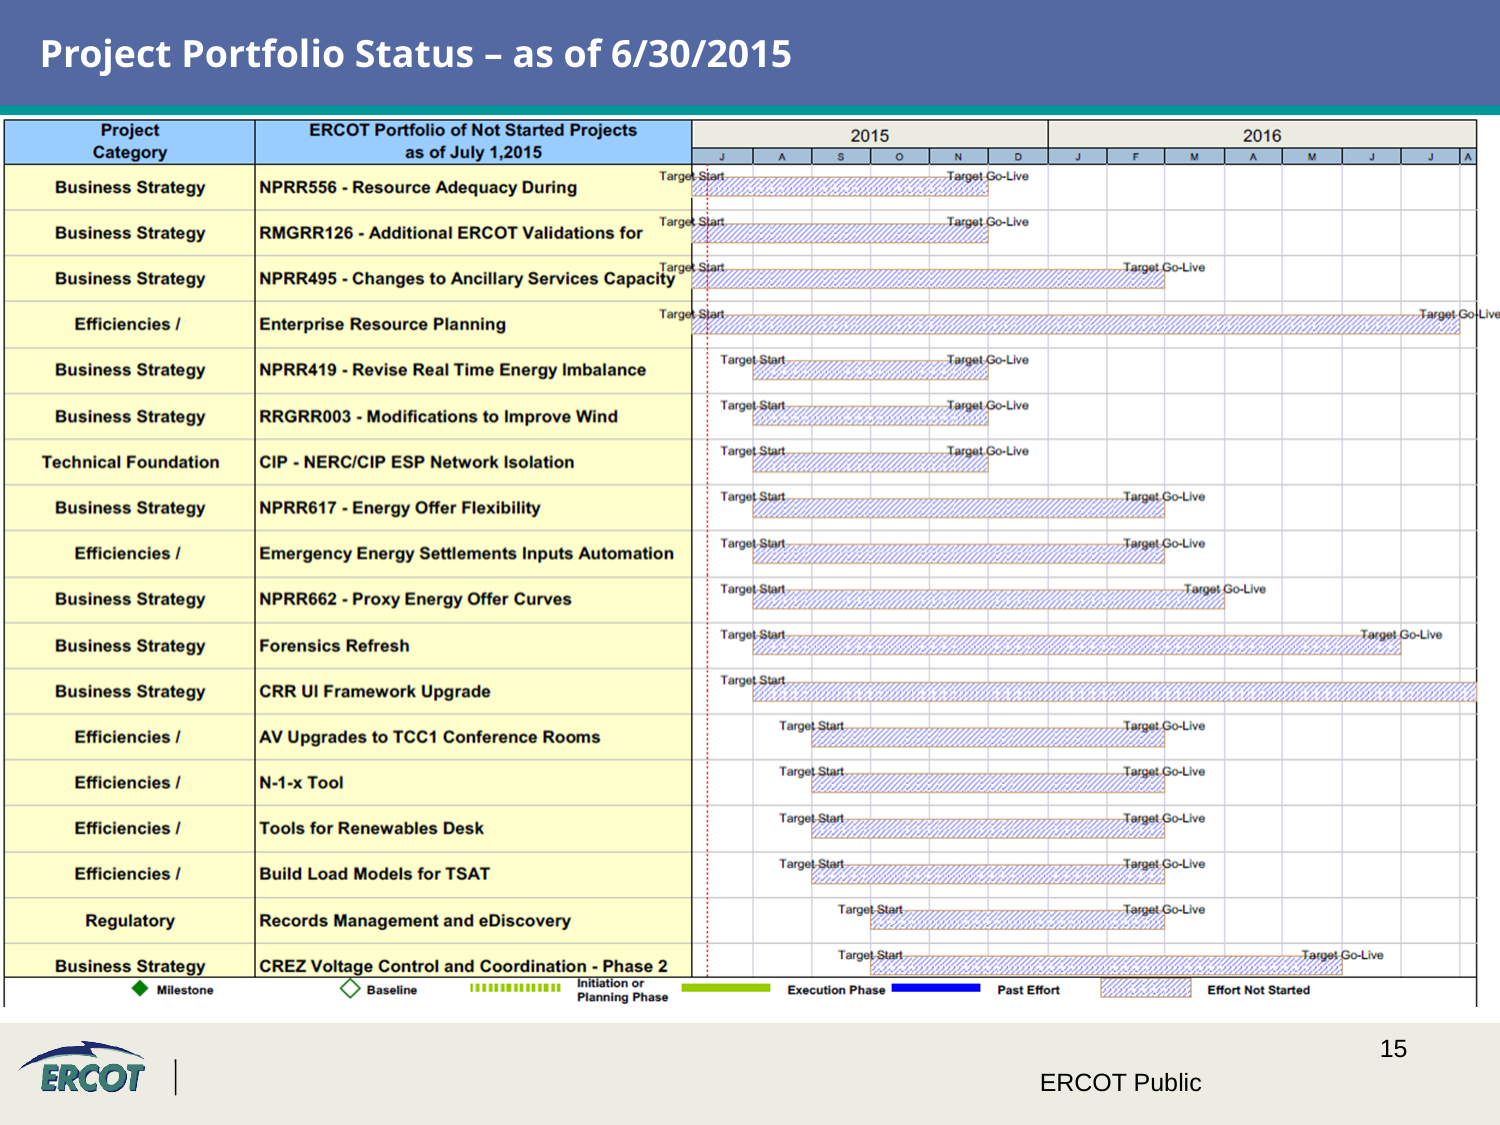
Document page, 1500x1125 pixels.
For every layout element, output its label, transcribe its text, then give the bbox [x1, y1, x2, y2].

picture [0, 117, 1500, 1008]
text_box [24, 22, 1450, 85]
footer ERCOT Public [1025, 1059, 1438, 1125]
picture [10, 1031, 151, 1111]
text_box Project Portfolio Status – as of 6/30/2015 [24, 30, 1163, 106]
